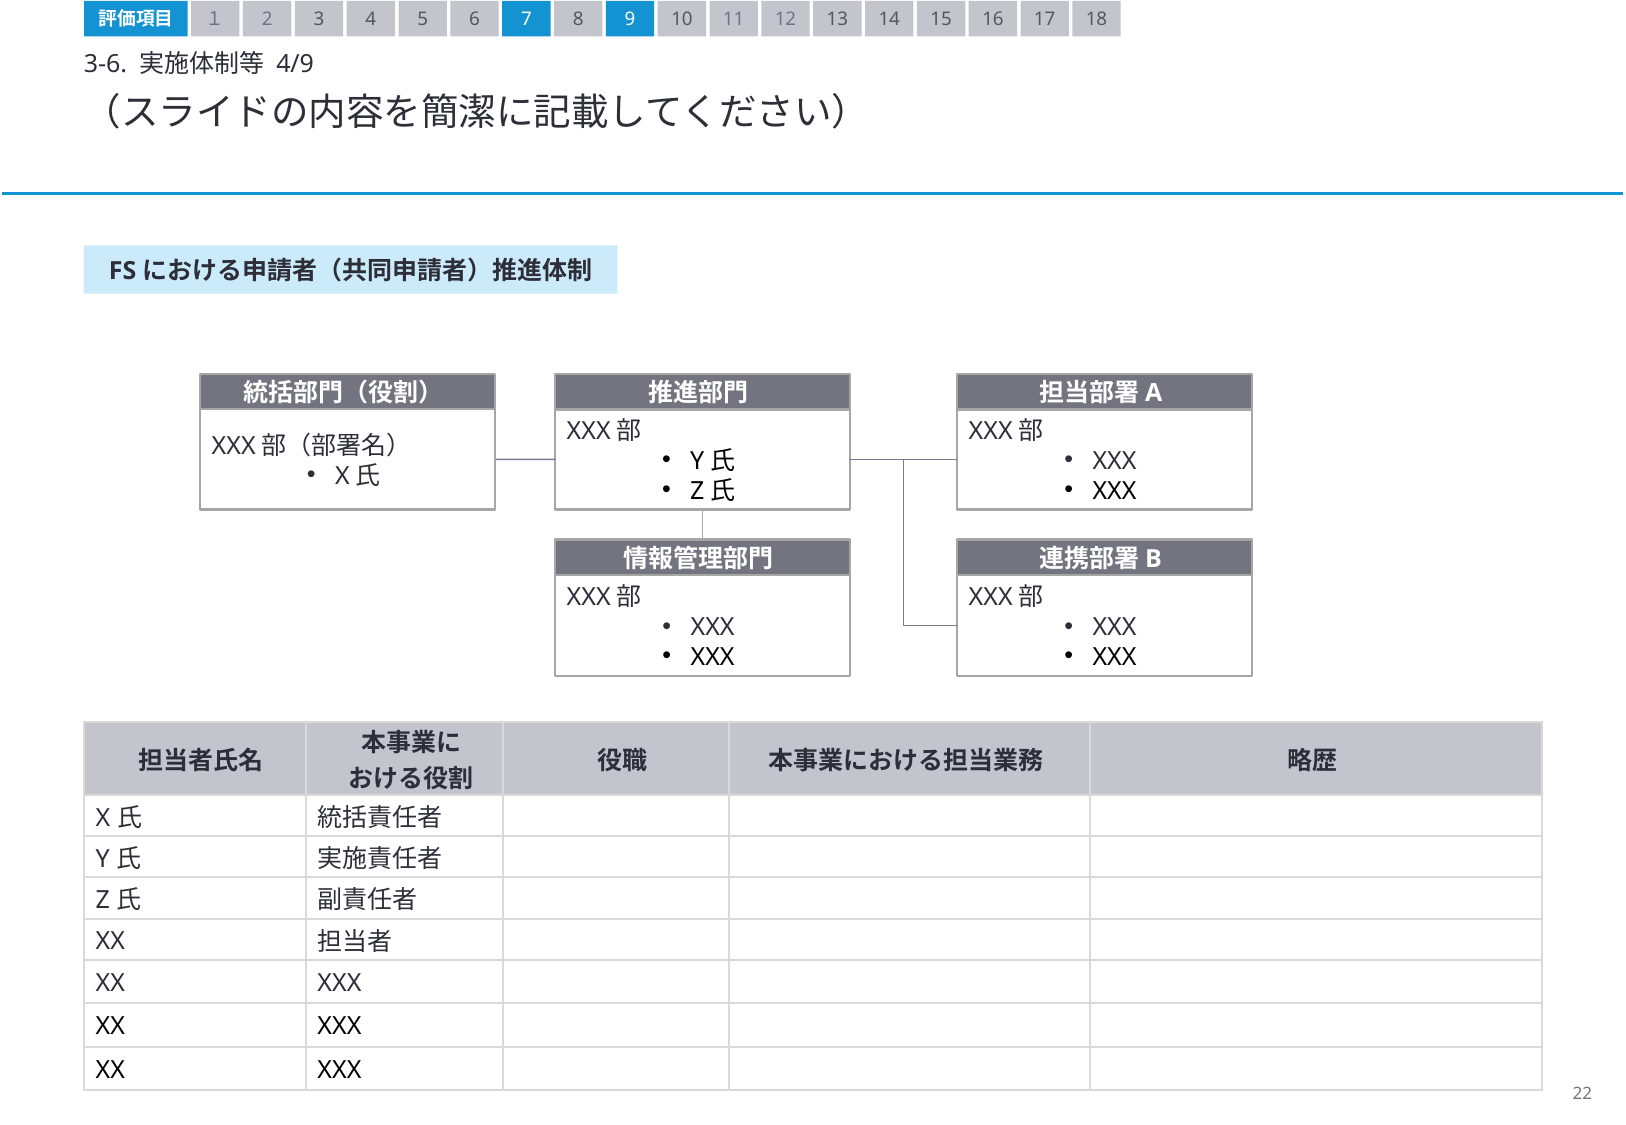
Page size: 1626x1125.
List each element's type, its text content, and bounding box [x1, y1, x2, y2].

table_cell [1091, 837, 1541, 876]
table_header 本事業に おける役割 [307, 723, 502, 794]
table_cell [730, 961, 1089, 1002]
table_cell [504, 796, 728, 835]
table_cell [730, 920, 1089, 959]
list 3-6. 実施体制等 4/9 [84, 40, 1543, 82]
table_header 本事業における担当業務 [730, 723, 1089, 794]
table_header 担当者氏名 [85, 723, 305, 794]
table_cell [504, 1048, 728, 1089]
table_cell [730, 837, 1089, 876]
table_cell [730, 1048, 1089, 1089]
text_box XXX部 Y氏 Z氏 [554, 410, 851, 510]
text_box 担当部署A [956, 373, 1253, 410]
table_cell [1091, 1048, 1541, 1089]
text_box XXX部 XXX XXX [554, 576, 851, 676]
table_cell 実施責任者 [307, 837, 502, 876]
table_cell [730, 796, 1089, 835]
table_header 略歴 [1091, 723, 1541, 794]
table_header 役職 [504, 723, 728, 794]
table_cell [730, 1004, 1089, 1046]
table_cell XX [85, 1004, 305, 1046]
table_cell [504, 961, 728, 1002]
list （スライドの内容を簡潔に記載してください） [84, 83, 1543, 183]
table_cell [504, 920, 728, 959]
table_cell [1091, 878, 1541, 918]
table_cell XXX [307, 1004, 502, 1046]
table_cell [1091, 1004, 1541, 1046]
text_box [849, 460, 958, 626]
table_cell 副責任者 [307, 878, 502, 918]
table_cell XXX [307, 1048, 502, 1089]
table_cell 担当者 [307, 920, 502, 959]
text_box FSにおける申請者（共同申請者）推進体制 [83, 244, 618, 295]
table_cell [1091, 961, 1541, 1002]
table_cell [504, 837, 728, 876]
table_cell 統括責任者 [307, 796, 502, 835]
text_box 情報管理部門 [554, 539, 849, 576]
table_cell [504, 1004, 728, 1046]
table_cell XX [85, 920, 305, 959]
table_cell [730, 878, 1089, 918]
table_cell XXX [307, 961, 502, 1002]
table_cell [504, 878, 728, 918]
text_box 連携部署B [958, 539, 1253, 576]
text_box XXX部 XXX XXX [956, 410, 1253, 510]
text_box 推進部門 [554, 373, 851, 410]
table_cell X氏 [85, 796, 305, 835]
table_cell [1091, 920, 1541, 959]
table_cell Y氏 [85, 837, 305, 876]
table_cell XX [85, 961, 305, 1002]
text_box 統括部門（役割） [199, 373, 496, 408]
text_box XXX部 XXX XXX [956, 576, 1253, 676]
table_cell XX [85, 1048, 305, 1089]
text_box XXX部（部署名） X氏 [199, 408, 496, 510]
table_cell Z氏 [85, 878, 305, 918]
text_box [83, 0, 1122, 37]
table_cell [1091, 796, 1541, 835]
